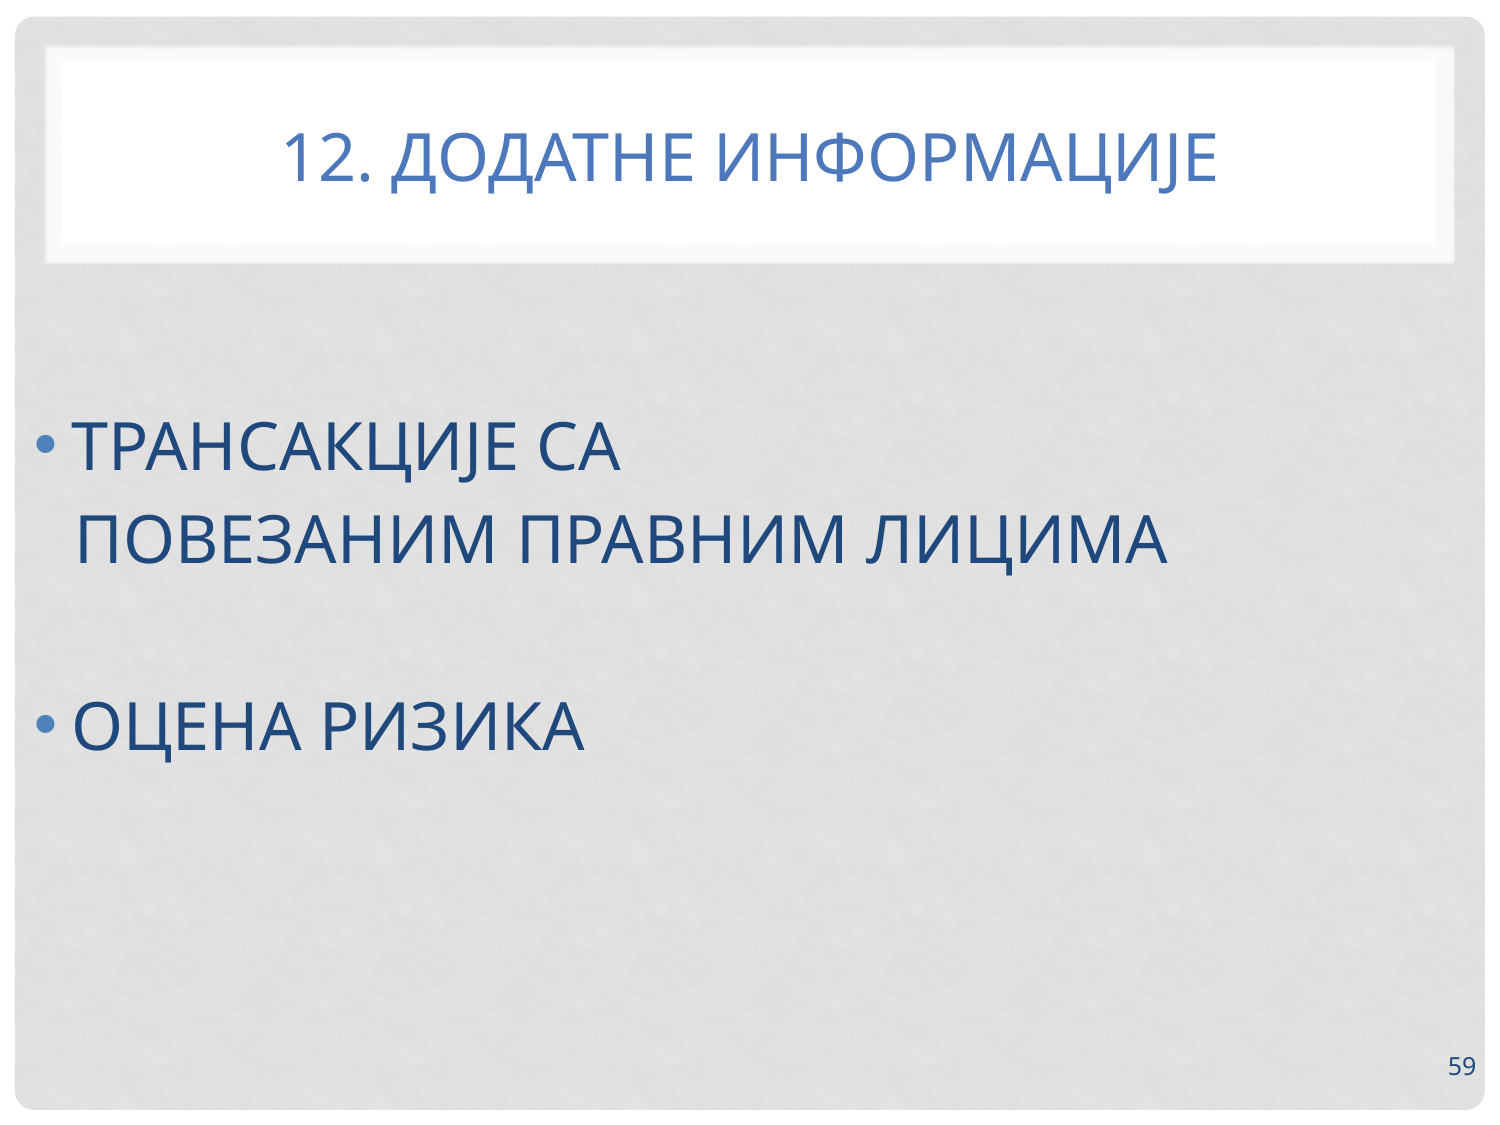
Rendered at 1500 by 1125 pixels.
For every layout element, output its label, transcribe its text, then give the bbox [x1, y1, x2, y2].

title 12. ДОДАТНЕ ИНФОРМАЦИЈЕ [53, 66, 1447, 244]
slide_number 59 [1401, 1035, 1492, 1100]
list ТРАНСАКЦИЈЕ СА ПОВЕЗАНИМ ПРАВНИМ ЛИЦИМА ОЦЕНА РИЗИКА [0, 302, 1471, 1071]
